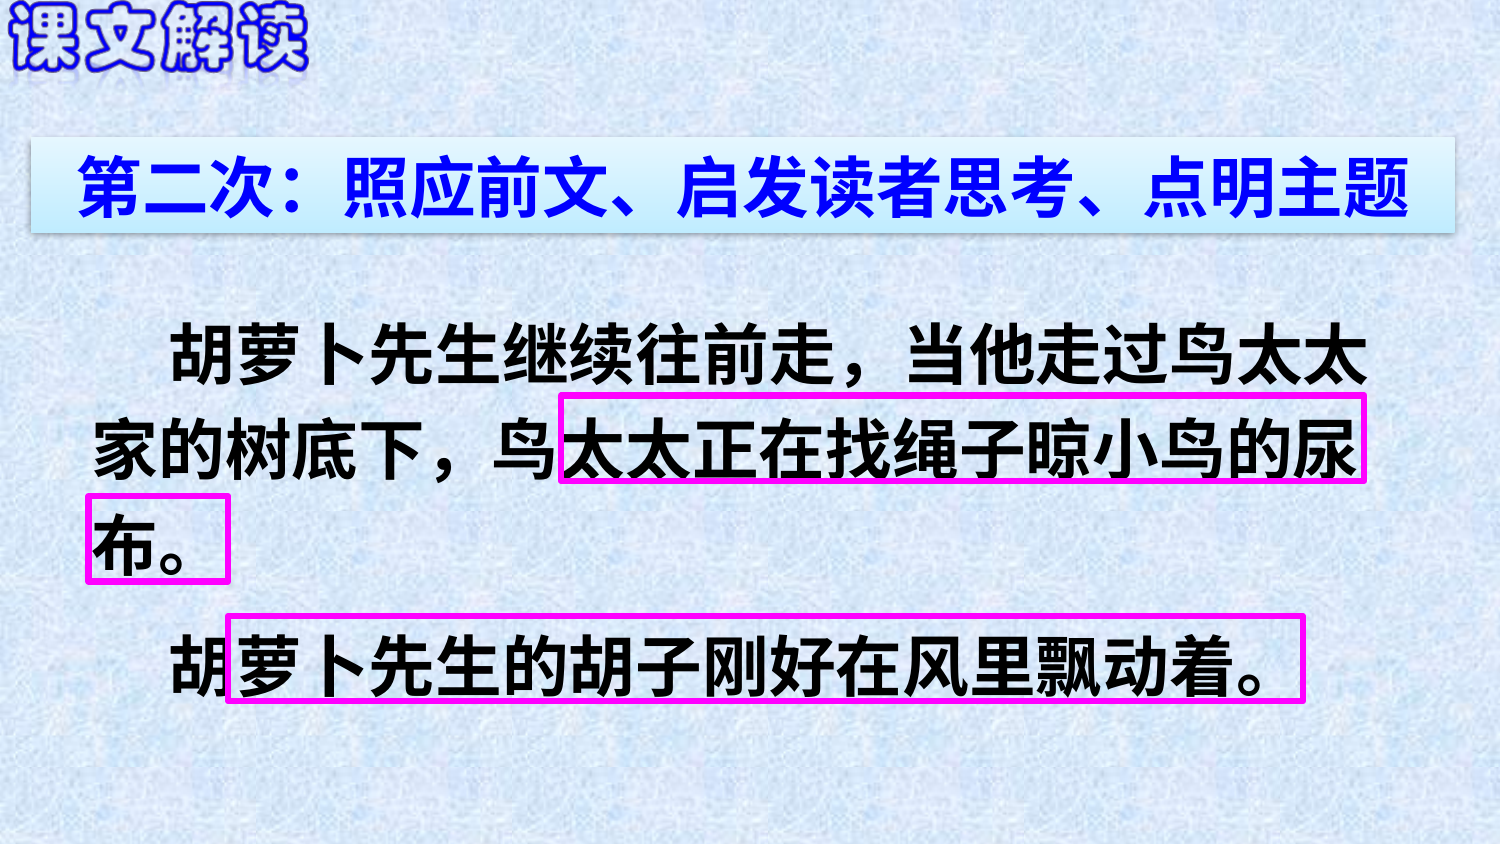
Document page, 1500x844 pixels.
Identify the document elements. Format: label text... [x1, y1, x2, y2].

text_box 胡萝卜先生继续往前走，当他走过鸟太太家的树底下，鸟太太正在找绳子晾小鸟的尿布。 胡萝卜先生的胡子刚好在风里飘动着。 [76, 289, 1400, 713]
text_box [88, 496, 229, 582]
picture [0, 0, 1500, 844]
text_box [228, 616, 1303, 702]
text_box [560, 395, 1365, 481]
text_box 第二次：照应前文、启发读者思考、点明主题 [30, 137, 1455, 233]
